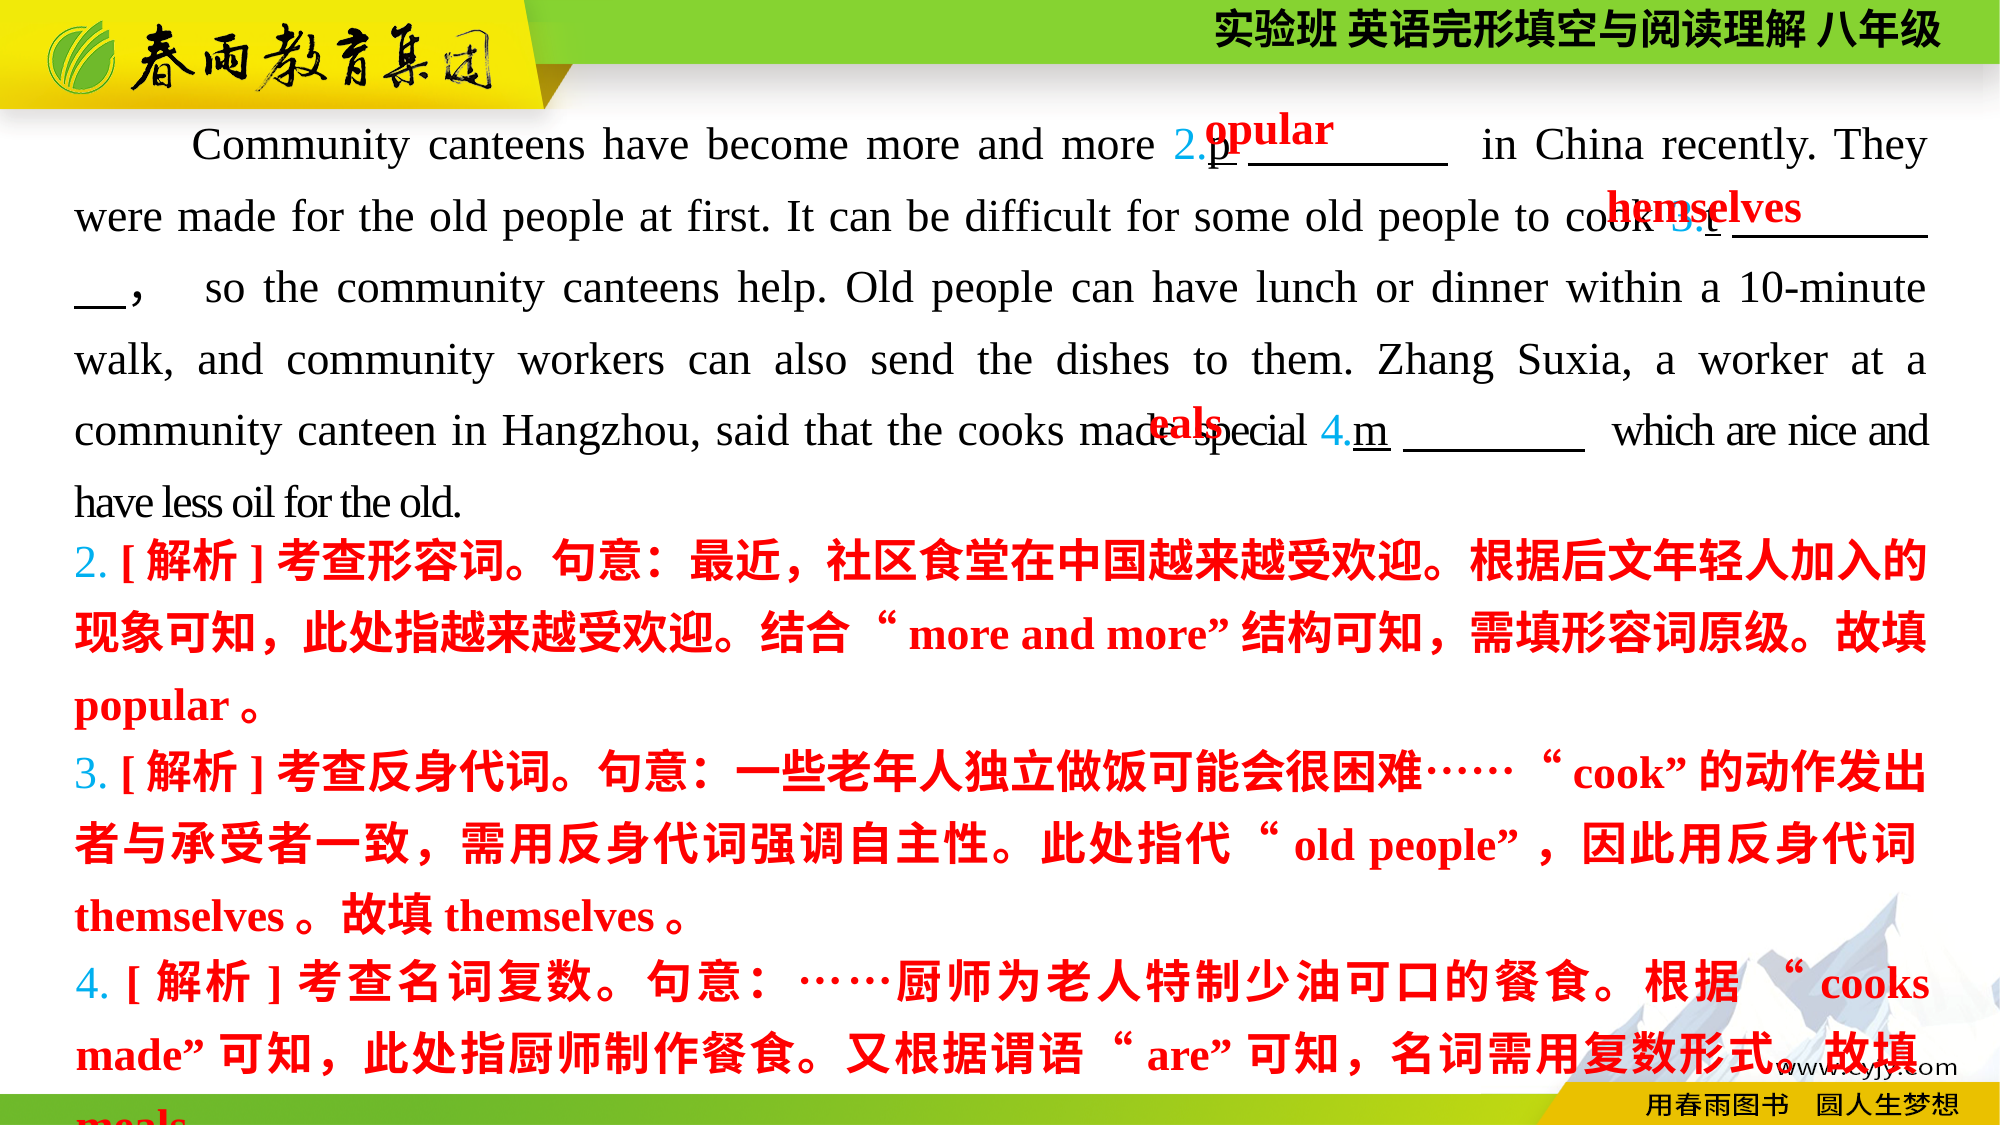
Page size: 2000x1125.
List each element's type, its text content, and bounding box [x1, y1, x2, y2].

text_box 2. [解析]考查形容词。句意：最近，社区食堂在中国越来越受欢迎。根据后文年轻人加入的现象可知，此处指越来越受欢迎。结合“more and more”结构可知，需填形容词原级。故填popular。 [59, 508, 1944, 718]
text_box eals [1134, 385, 1238, 456]
text_box 4. [解析]考查名词复数。句意：……厨师为老人特制少油可口的餐食。根据 “cooks made”可知，此处指厨师制作餐食。又根据谓语“are”可知，名词需用复数形式。故填meals。 [60, 928, 1945, 1125]
text_box hemselves [1591, 169, 1817, 239]
picture [0, 0, 2000, 1125]
text_box 3. [解析]考查反身代词。句意：一些老年人独立做饭可能会很困难……“cook”的动作发出者与承受者一致，需用反身代词强调自主性。此处指代“old people”，因此用反身代词themselves。故填themselves。 [59, 718, 1944, 949]
text_box opular [1189, 91, 1350, 162]
list Community canteens have become more and more 2.p in China recently. They were made for the old people at first. It can be difficult for some old people to cook 3.t ， so the community canteens help. Old people can have lunch or dinner within a 10-minute walk, and community workers can also send the dishes to them. Zhang Suxia, a worker at a community canteen in Hangzhou, said that the cooks made special 4.m which are nice and have less oil for the old. [59, 90, 1944, 508]
